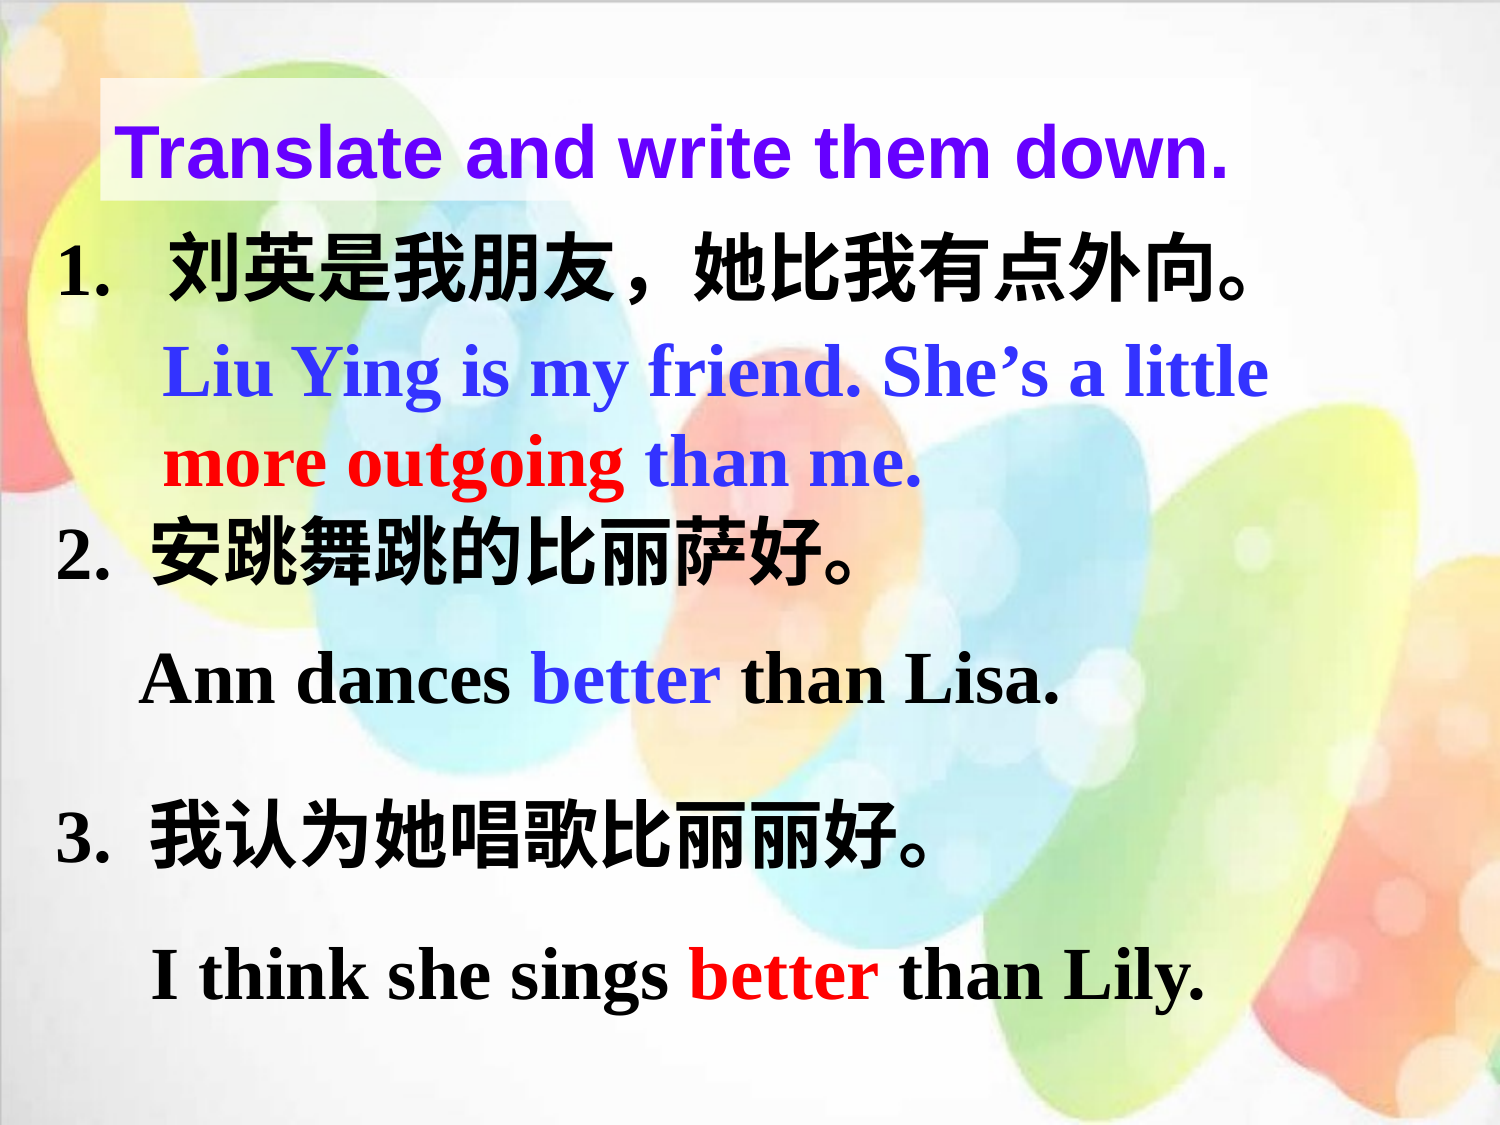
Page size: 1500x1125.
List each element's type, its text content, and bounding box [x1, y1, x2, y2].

picture [0, 0, 1500, 1125]
text_box Ann dances better than Lisa. [124, 621, 1276, 727]
text_box 1. 刘英是我朋友，她比我有点外向。 2. 安跳舞跳的比丽萨好。 3. 我认为她唱歌比丽丽好。 [41, 209, 1447, 980]
text_box I think she sings better than Lily. [135, 916, 1453, 1022]
text_box Liu Ying is my friend. She’s a little more outgoing than me. [147, 314, 1341, 509]
text_box Translate and write them down. [100, 78, 1252, 201]
